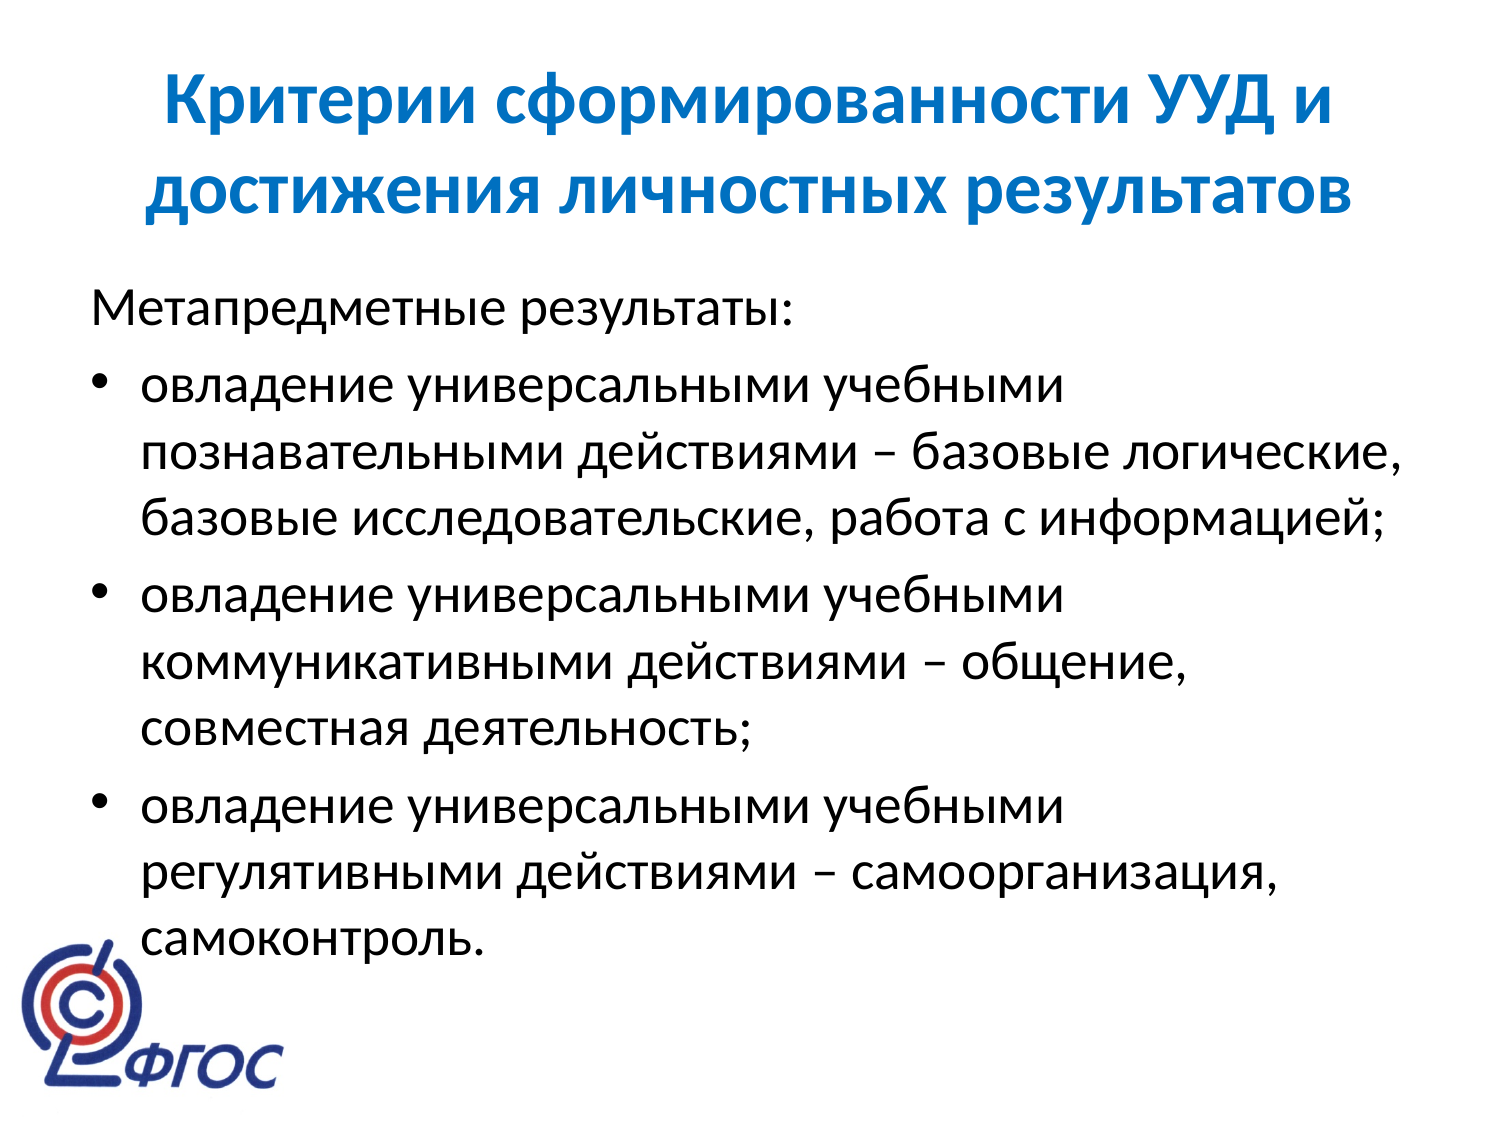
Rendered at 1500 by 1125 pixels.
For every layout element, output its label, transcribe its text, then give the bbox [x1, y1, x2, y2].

picture [0, 921, 301, 1125]
list Метапредметные результаты: овладение универсальными учебными познавательными действиями – базовые логические, базовые исследовательские, работа с информацией; овладение универсальными учебными коммуникативными действиями – общение, совместная деятельность; овладение универсальными учебными регулятивными действиями – самоорганизация, самоконтроль. [75, 262, 1425, 1005]
title Критерии сформированности УУД и достижения личностных результатов [75, 45, 1425, 233]
